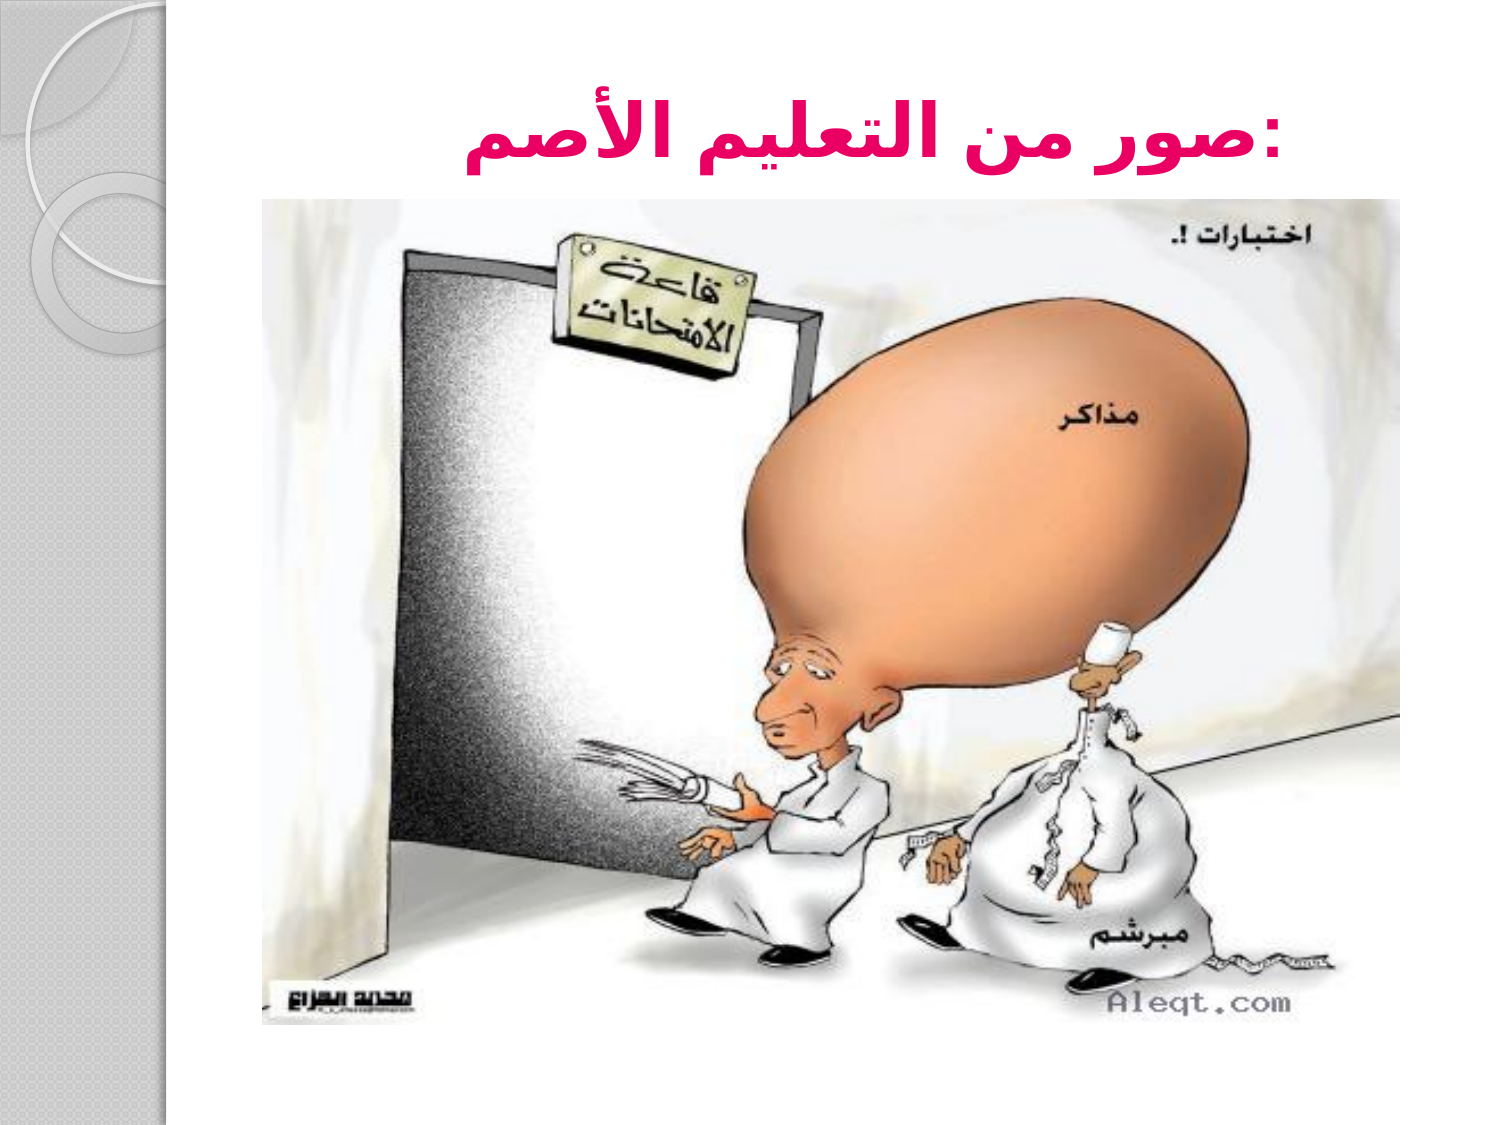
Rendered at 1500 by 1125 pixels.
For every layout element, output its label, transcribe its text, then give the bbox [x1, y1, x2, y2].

text_box صور من التعليم الأصم: [362, 74, 1300, 180]
picture [262, 199, 1401, 1026]
